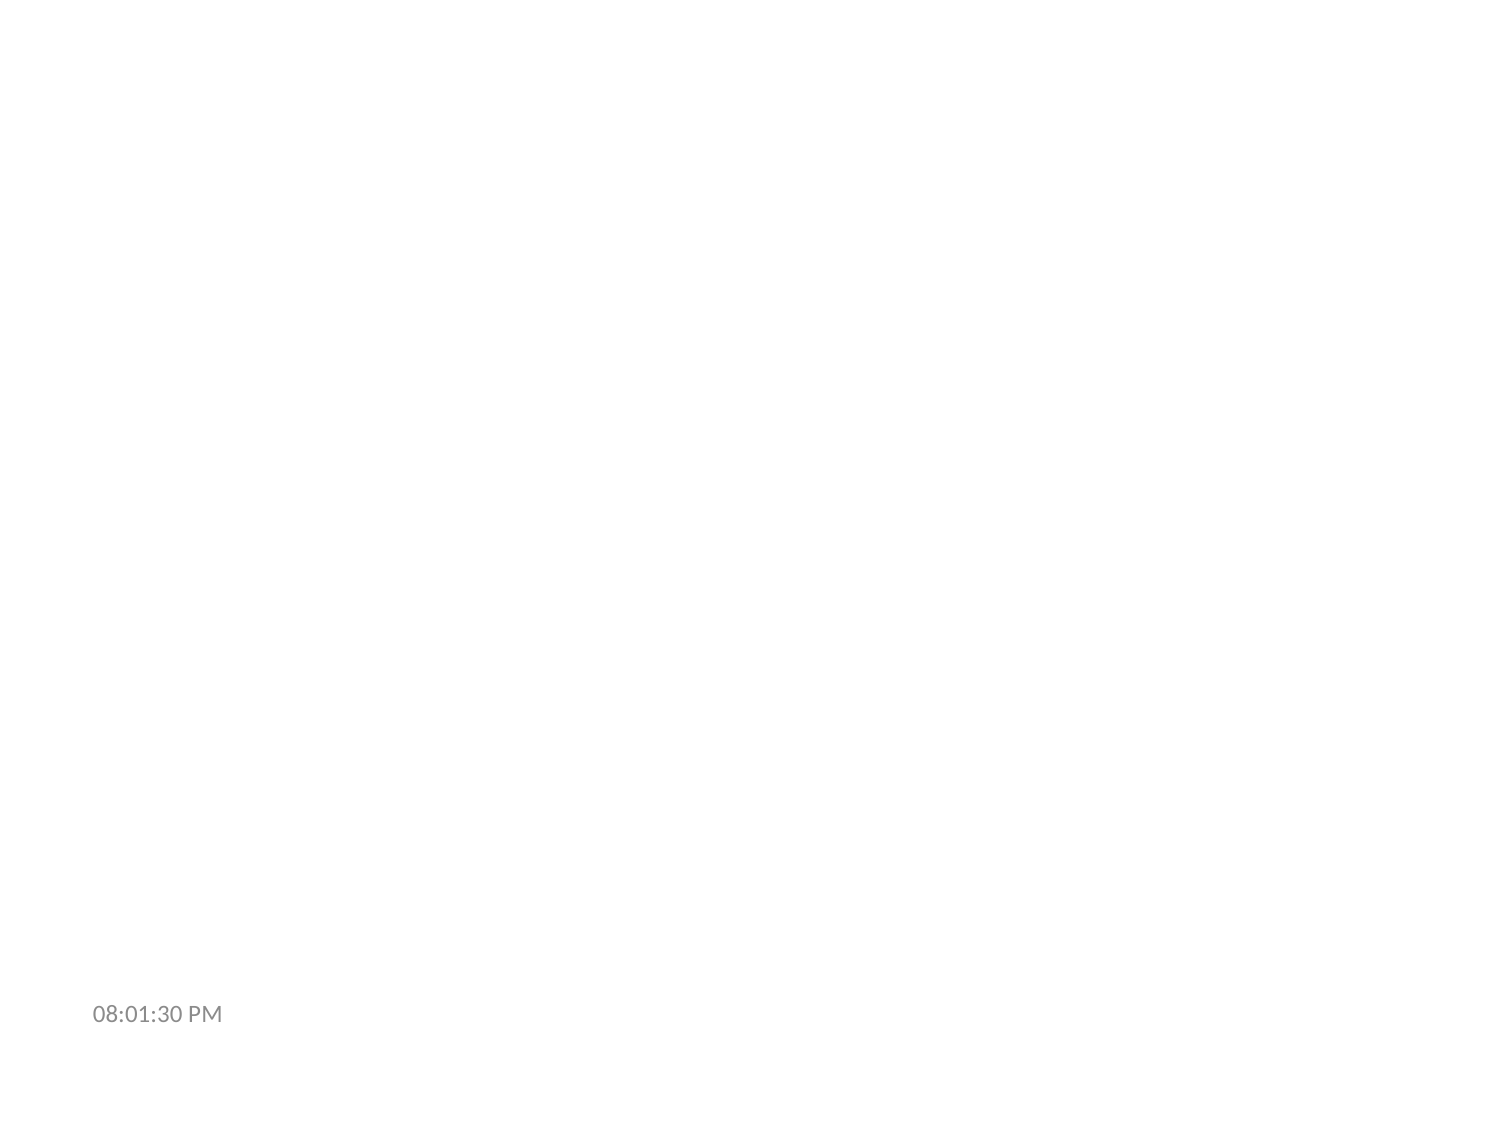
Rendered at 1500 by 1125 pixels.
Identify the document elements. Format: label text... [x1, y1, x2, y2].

text_box 3:35:09 PM [77, 982, 428, 1043]
